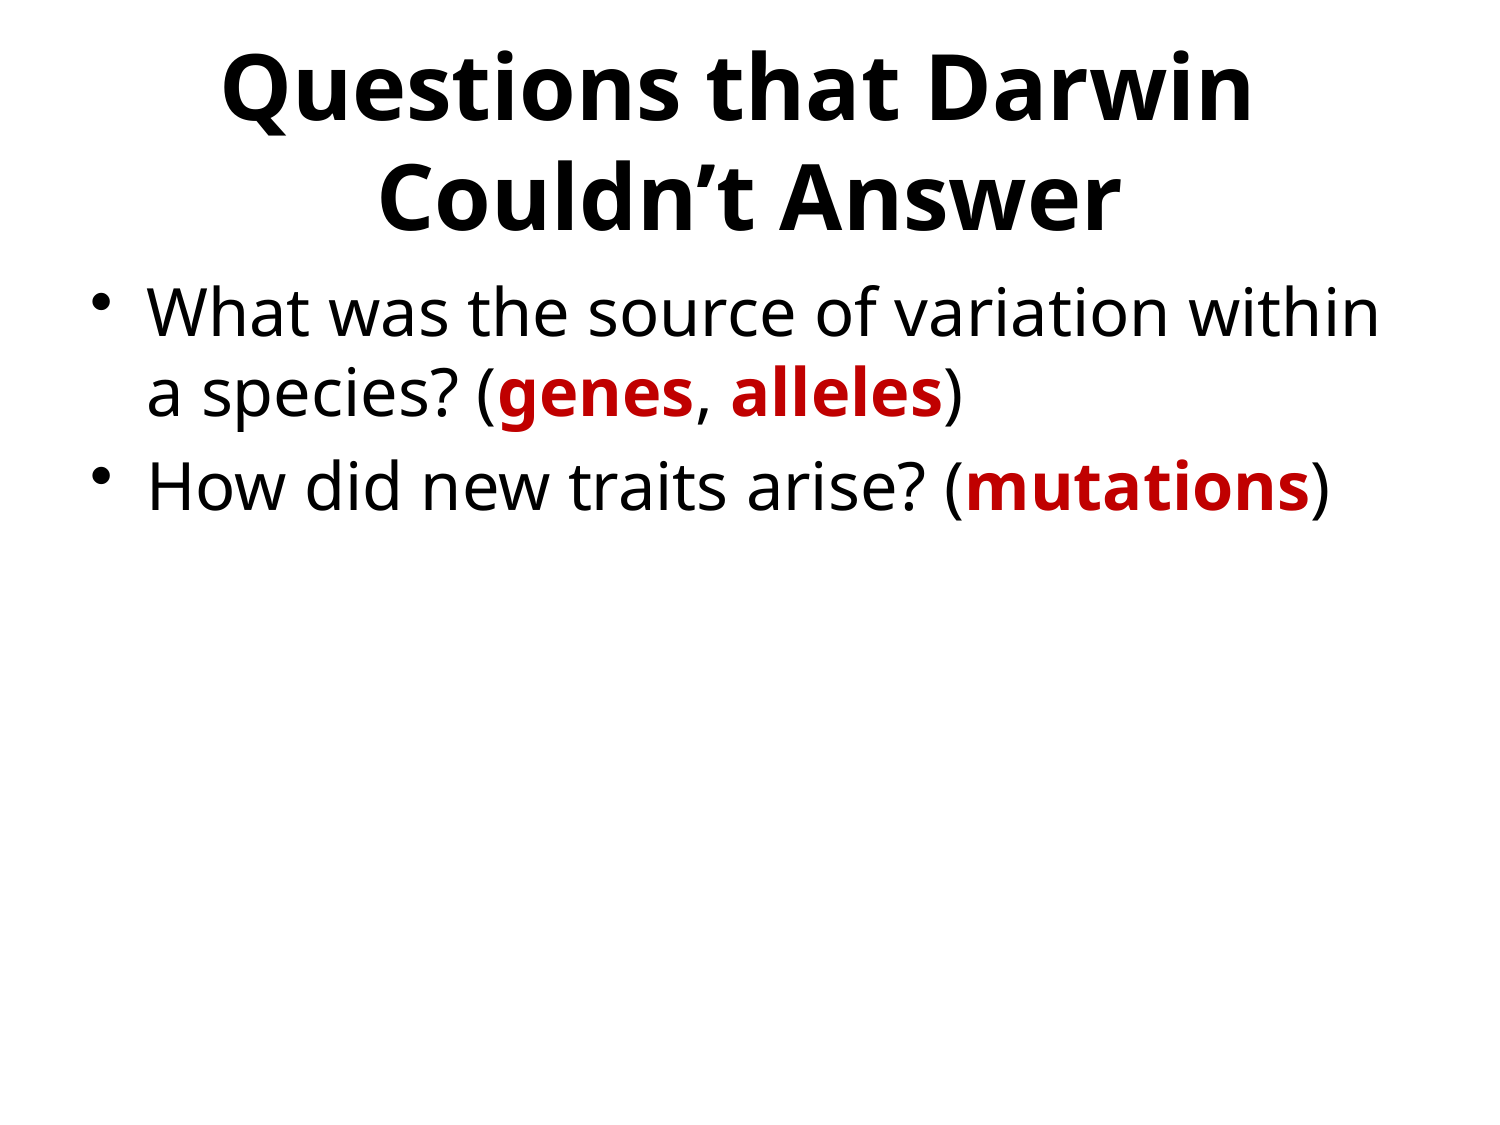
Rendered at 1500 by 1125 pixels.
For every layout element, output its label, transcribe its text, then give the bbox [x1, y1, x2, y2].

title Questions that Darwin Couldn’t Answer [74, 44, 1426, 233]
list What was the source of variation within a species? (genes, alleles) How did new traits arise? (mutations) [74, 262, 1426, 601]
